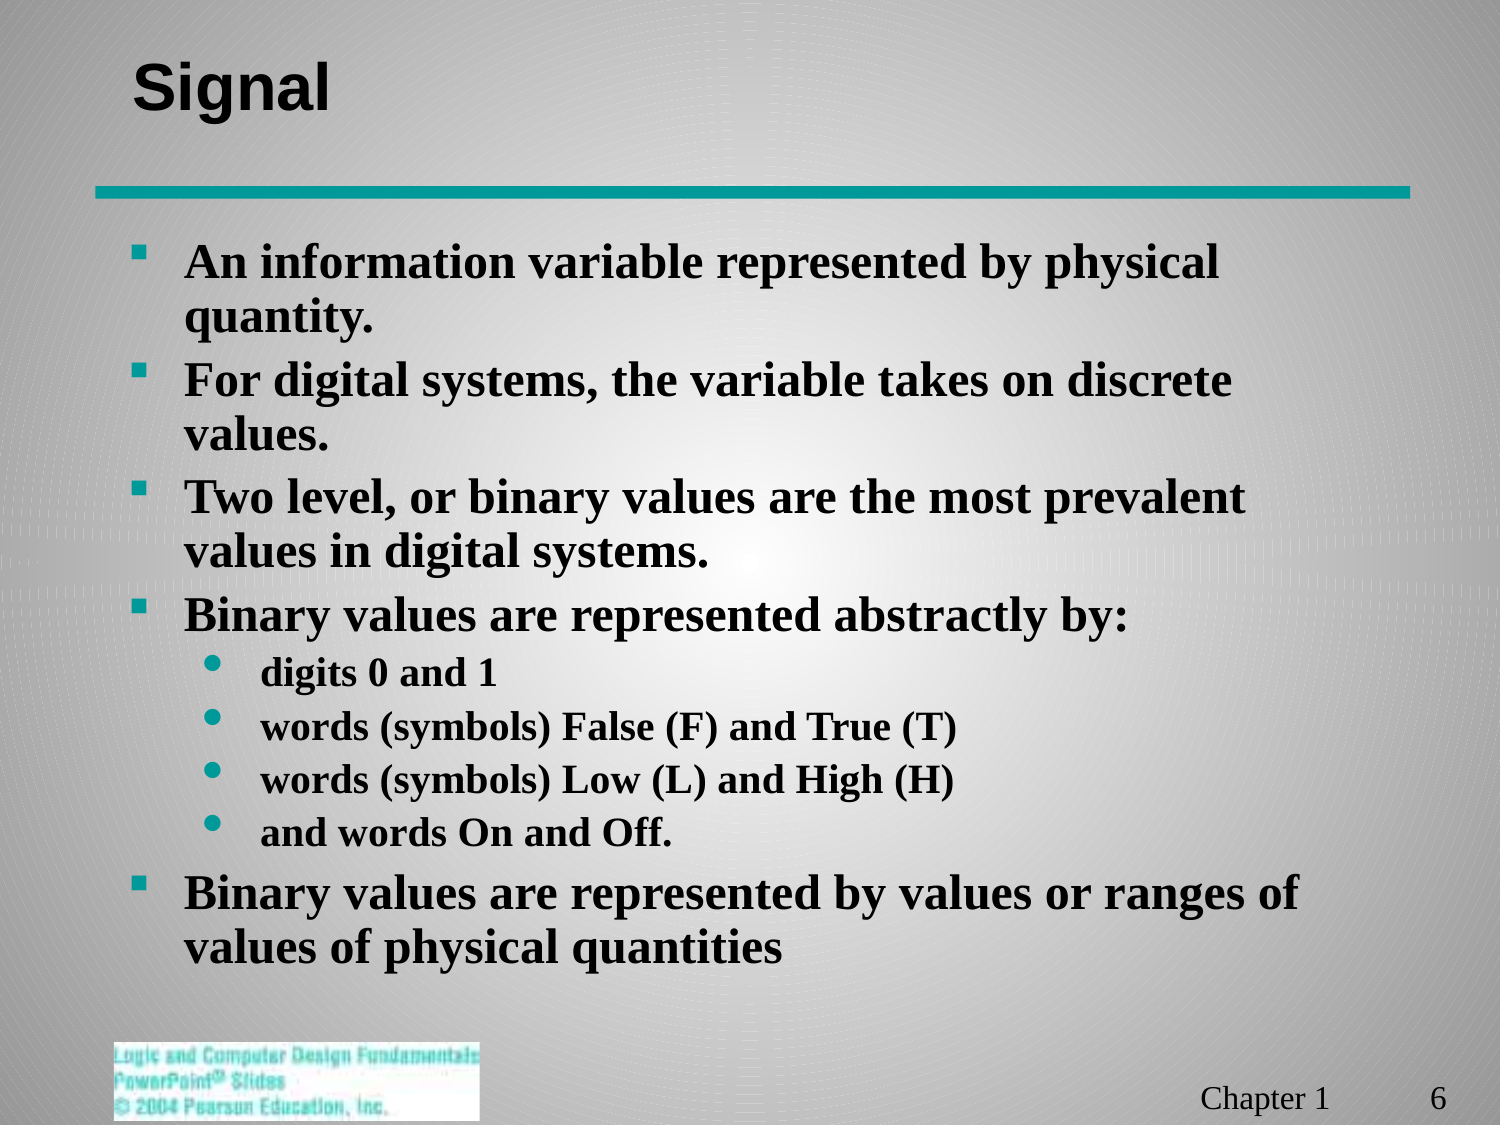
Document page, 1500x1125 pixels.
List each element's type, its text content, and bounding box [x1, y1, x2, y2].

title Signal [117, 0, 1393, 168]
picture [113, 1053, 480, 1121]
slide_number Chapter 1 6 [1185, 1068, 1500, 1125]
list An information variable represented by physical quantity. For digital systems, the variable takes on discrete values. Two level, or binary values are the most prevalent values in digital systems. Binary values are represented abstractly by: digits 0 and 1 words (symbols) False (F) and True (T) words (symbols) Low (L) and High (H) and words On and Off. Binary values are represented by values or ranges of values of physical quantities [112, 227, 1388, 1053]
